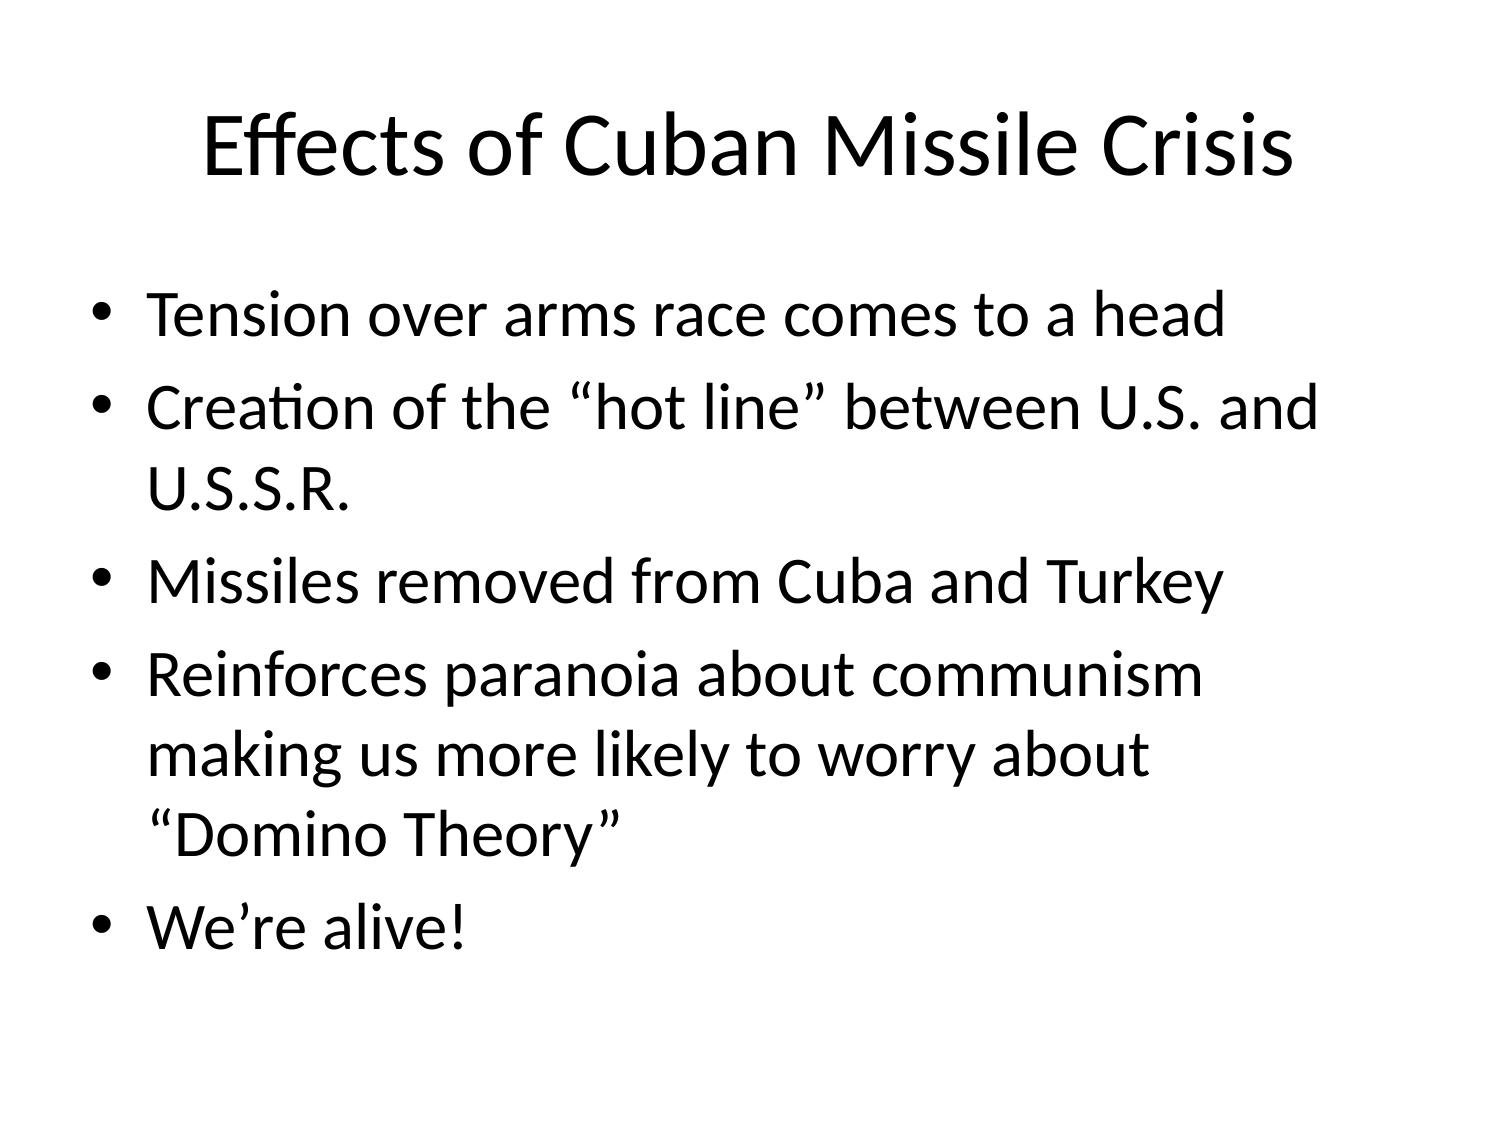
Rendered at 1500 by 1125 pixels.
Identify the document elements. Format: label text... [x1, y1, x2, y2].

list Tension over arms race comes to a head Creation of the “hot line” between U.S. and U.S.S.R. Missiles removed from Cuba and Turkey Reinforces paranoia about communism making us more likely to worry about “Domino Theory” We’re alive! [75, 262, 1425, 1005]
title Effects of Cuban Missile Crisis [75, 45, 1425, 233]
